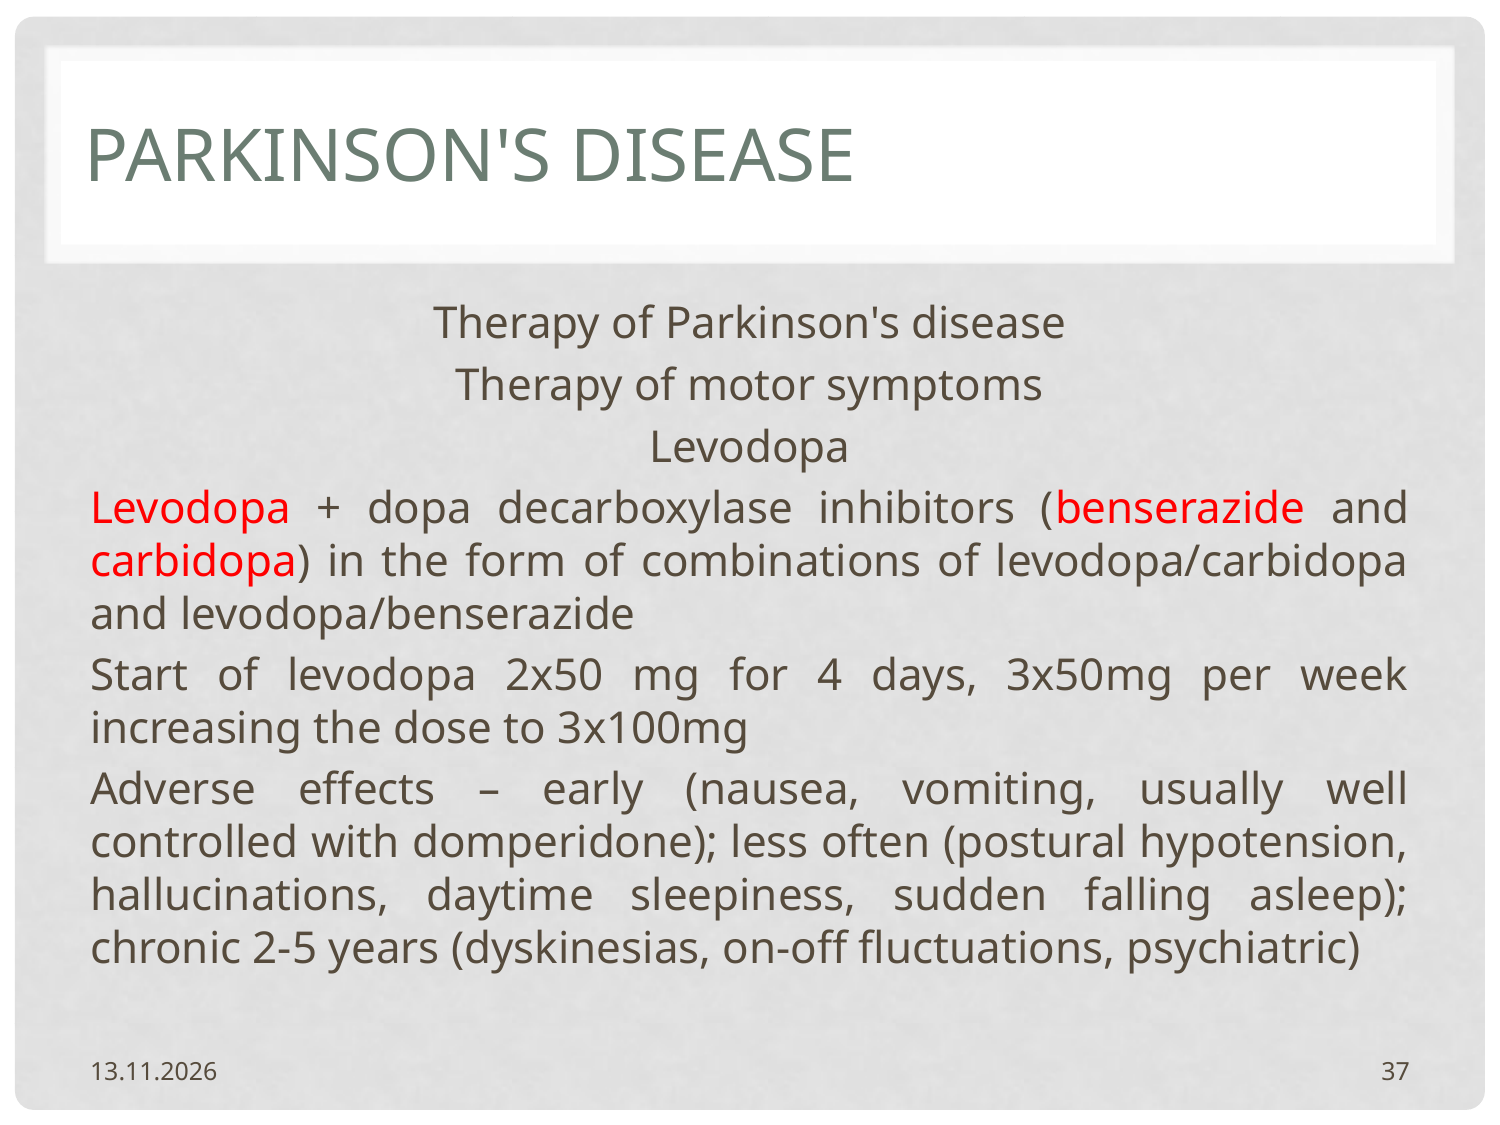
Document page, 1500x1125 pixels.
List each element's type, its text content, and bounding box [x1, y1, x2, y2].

title PARKINSON'S DISEASE [69, 66, 1425, 238]
slide_number 37 [1074, 1042, 1425, 1103]
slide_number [75, 1042, 425, 1103]
list Therapy of Parkinson's disease Therapy of motor symptoms Levodopa Levodopa + dopa decarboxylase inhibitors (benserazide and carbidopa) in the form of combinations of levodopa/carbidopa and levodopa/benserazide Start of levodopa 2x50 mg for 4 days, 3x50mg per week increasing the dose to 3x100mg Adverse effects – early (nausea, vomiting, usually well controlled with domperidone); less often (postural hypotension, hallucinations, daytime sleepiness, sudden falling asleep); chronic 2-5 years (dyskinesias, on-off fluctuations, psychiatric) [75, 287, 1425, 1005]
